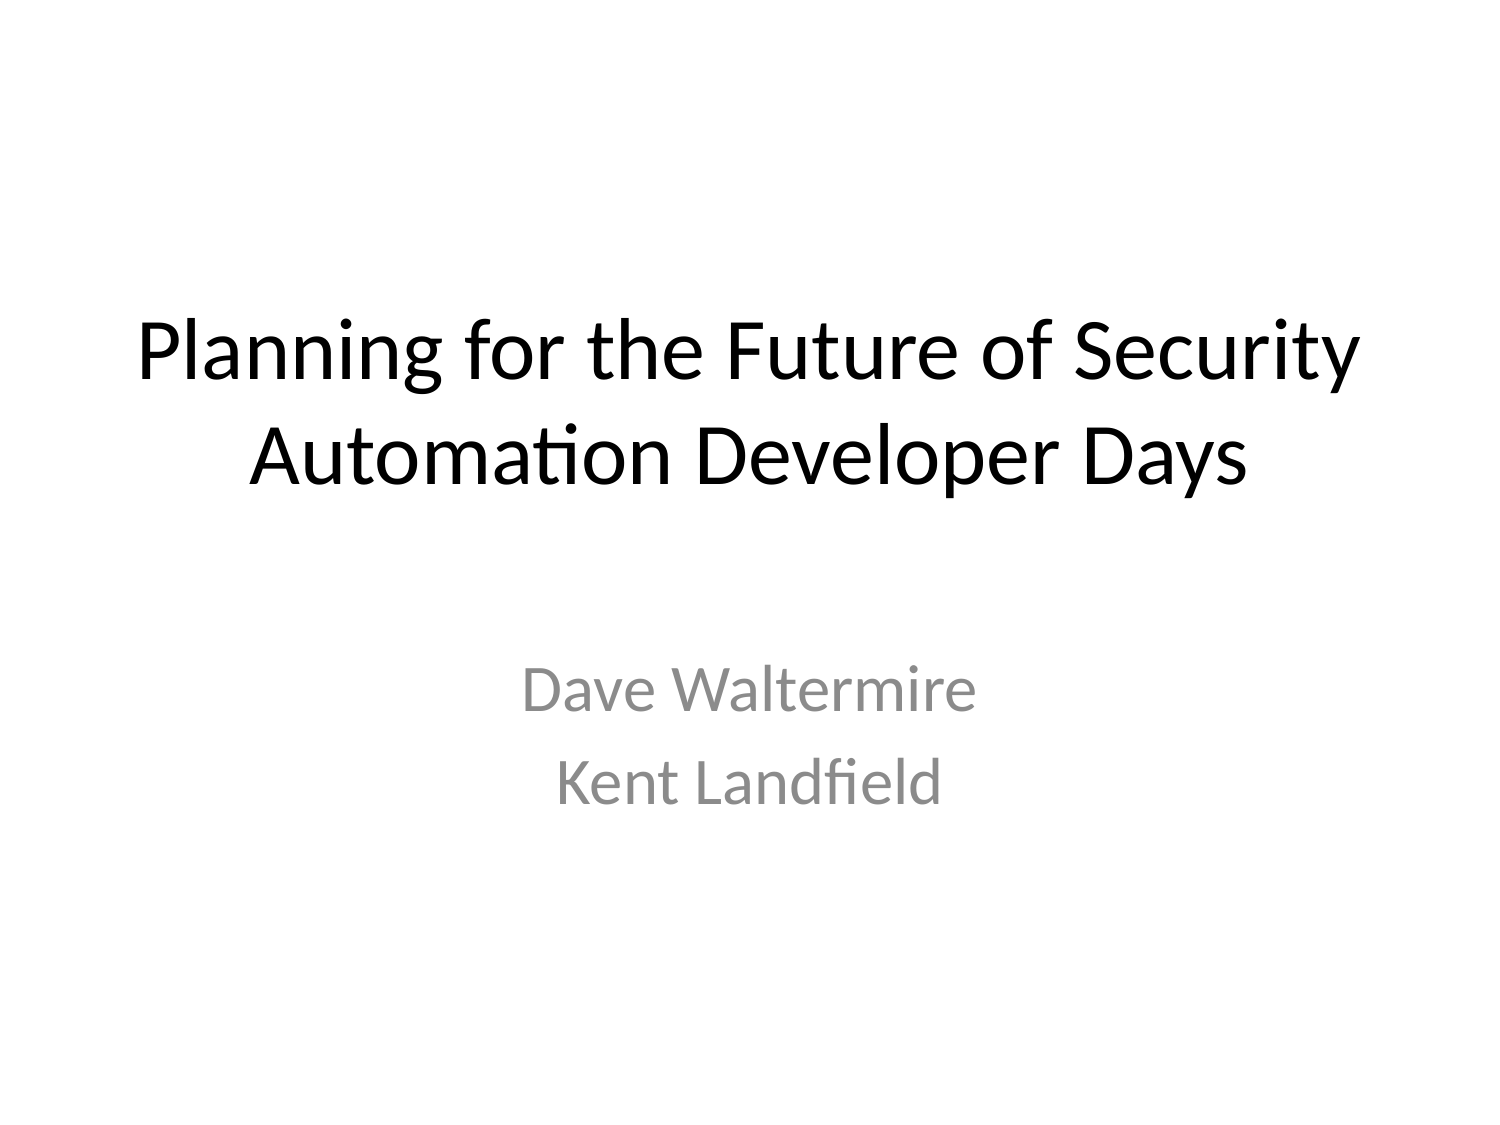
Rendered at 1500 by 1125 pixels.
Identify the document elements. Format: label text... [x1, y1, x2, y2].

title Planning for the Future of Security Automation Developer Days [112, 276, 1388, 518]
subtitle Dave Waltermire Kent Landfield [225, 637, 1275, 925]
